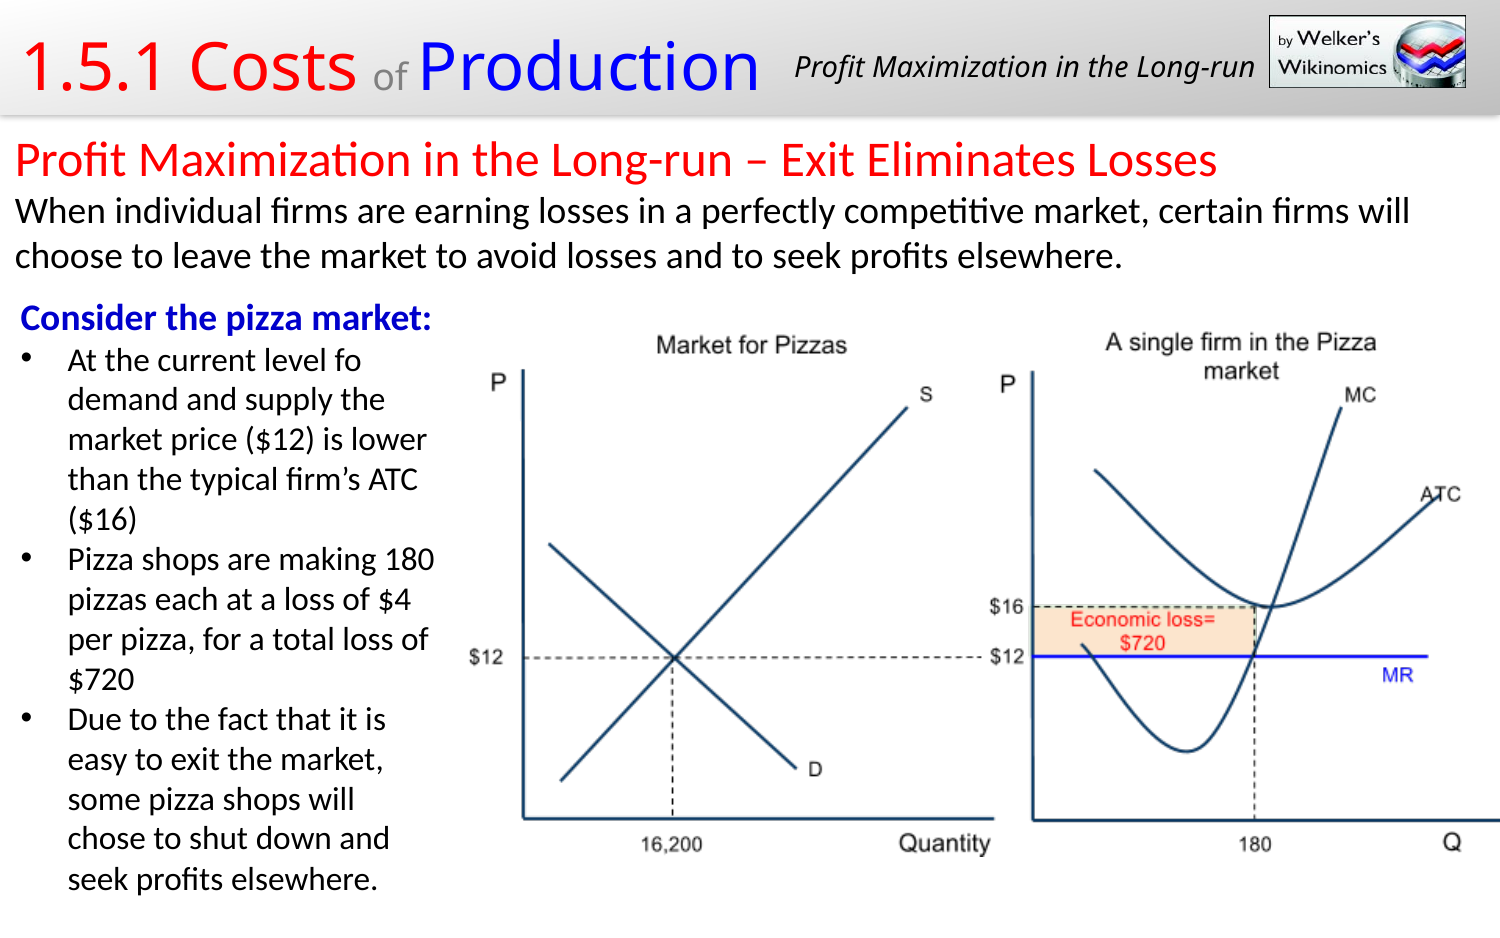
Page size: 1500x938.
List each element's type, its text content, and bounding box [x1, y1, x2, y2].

text_box Profit Maximization in the Long-run – Exit Eliminates Losses When individual firms are earning losses in a perfectly competitive market, certain firms will choose to leave the market to avoid losses and to seek profits elsewhere. [0, 123, 1500, 284]
text_box Consider the pizza market: At the current level fo demand and supply the market price ($12) is lower than the typical firm’s ATC ($16) Pizza shops are making 180 pizzas each at a loss of $4 per pizza, for a total loss of $720 Due to the fact that it is easy to exit the market, some pizza shops will chose to shut down and seek profits elsewhere. [5, 285, 450, 904]
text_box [0, 0, 1500, 115]
picture [449, 308, 1500, 857]
